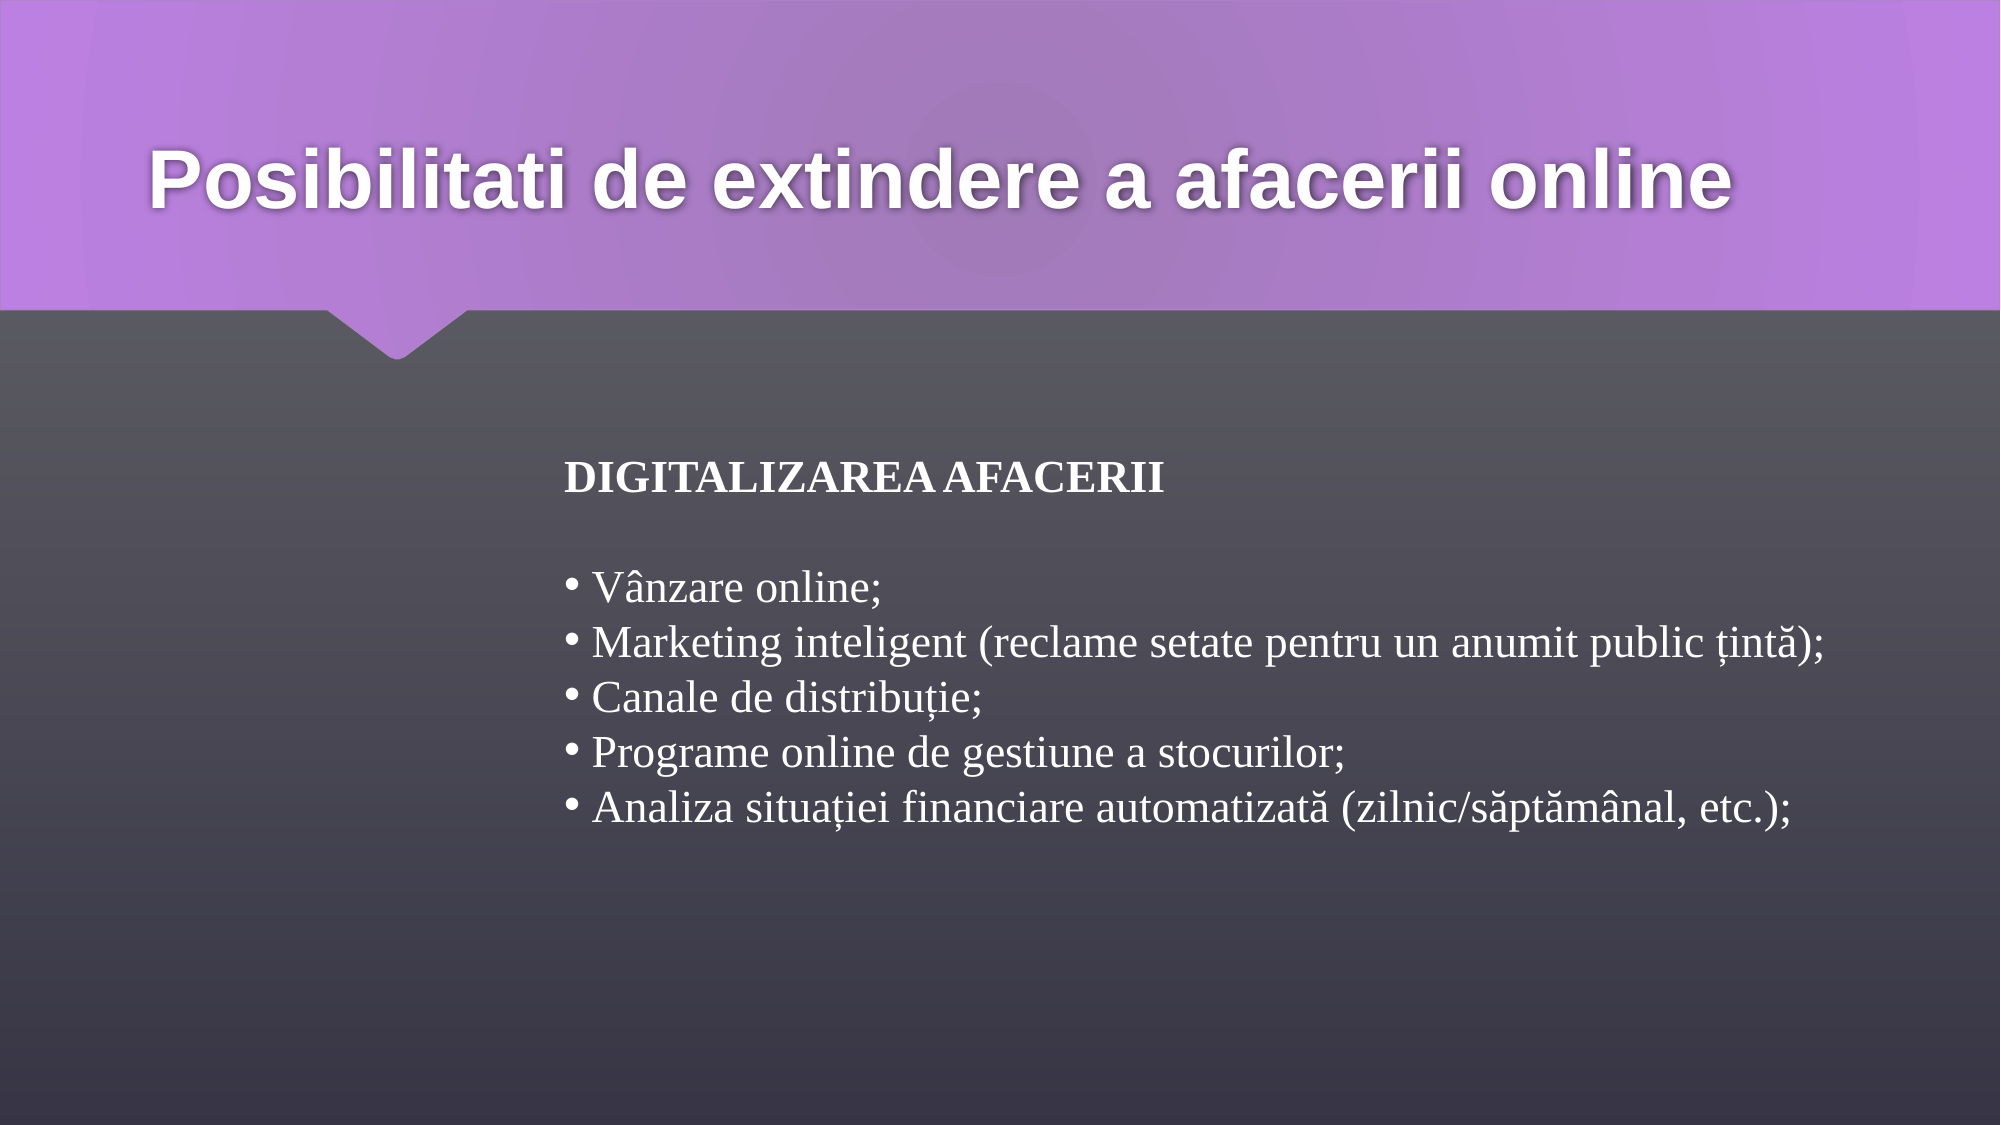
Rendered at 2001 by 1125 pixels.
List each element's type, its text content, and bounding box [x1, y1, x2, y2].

title Posibilitati de extindere a afacerii online [132, 73, 1868, 233]
text_box Digitalizarea afacerii Vânzare online; Marketing inteligent (reclame setate pentru un anumit public țintă); Canale de distribuție; Programe online de gestiune a stocurilor; Analiza situației financiare automatizată (zilnic/săptămânal, etc.); [549, 438, 1868, 894]
